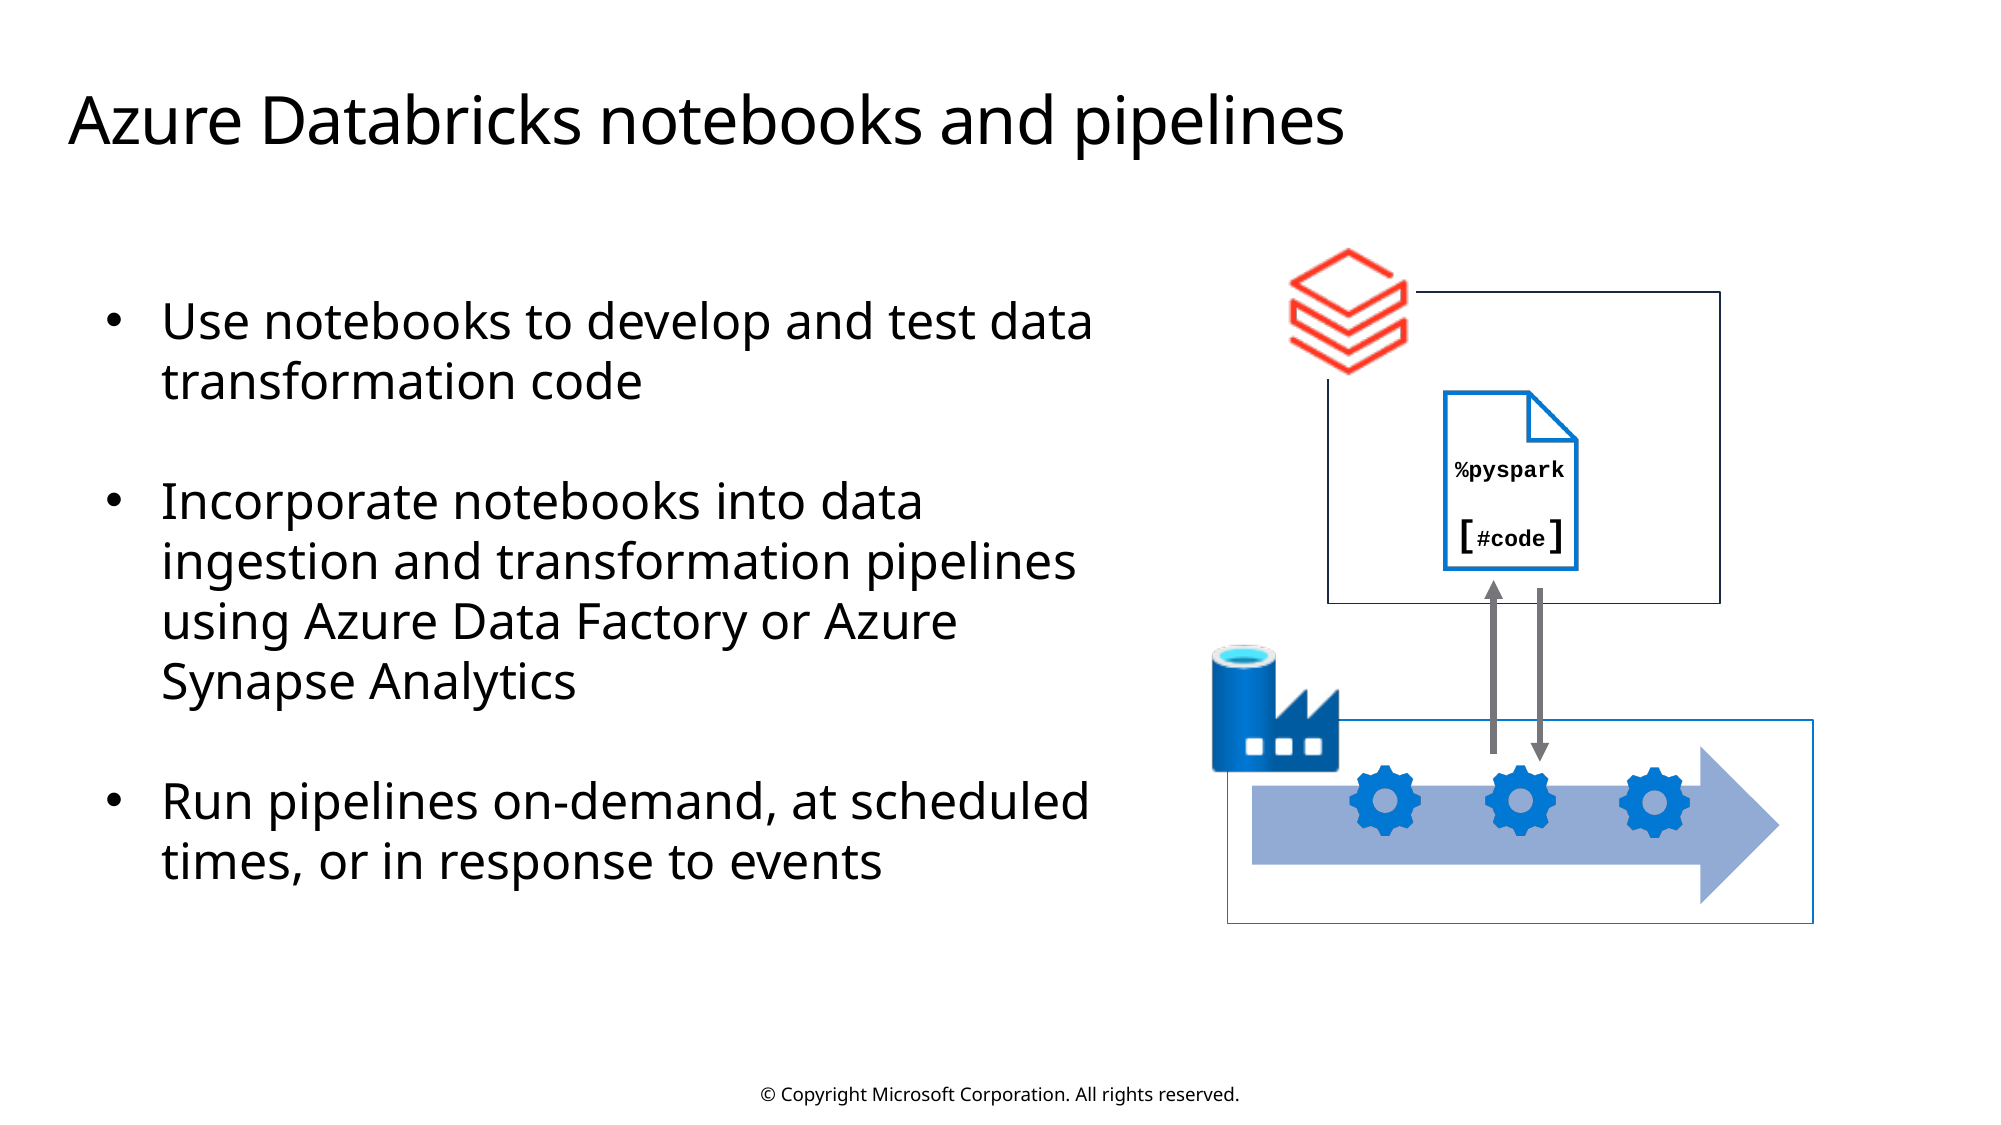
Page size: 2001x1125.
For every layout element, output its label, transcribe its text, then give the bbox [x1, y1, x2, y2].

text_box Use notebooks to develop and test data transformation code Incorporate notebooks into data ingestion and transformation pipelines using Azure Data Factory or Azure Synapse Analytics Run pipelines on-demand, at scheduled times, or in response to events [90, 282, 1167, 897]
title Azure Databricks notebooks and pipelines [68, 72, 1930, 184]
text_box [1209, 245, 1814, 924]
